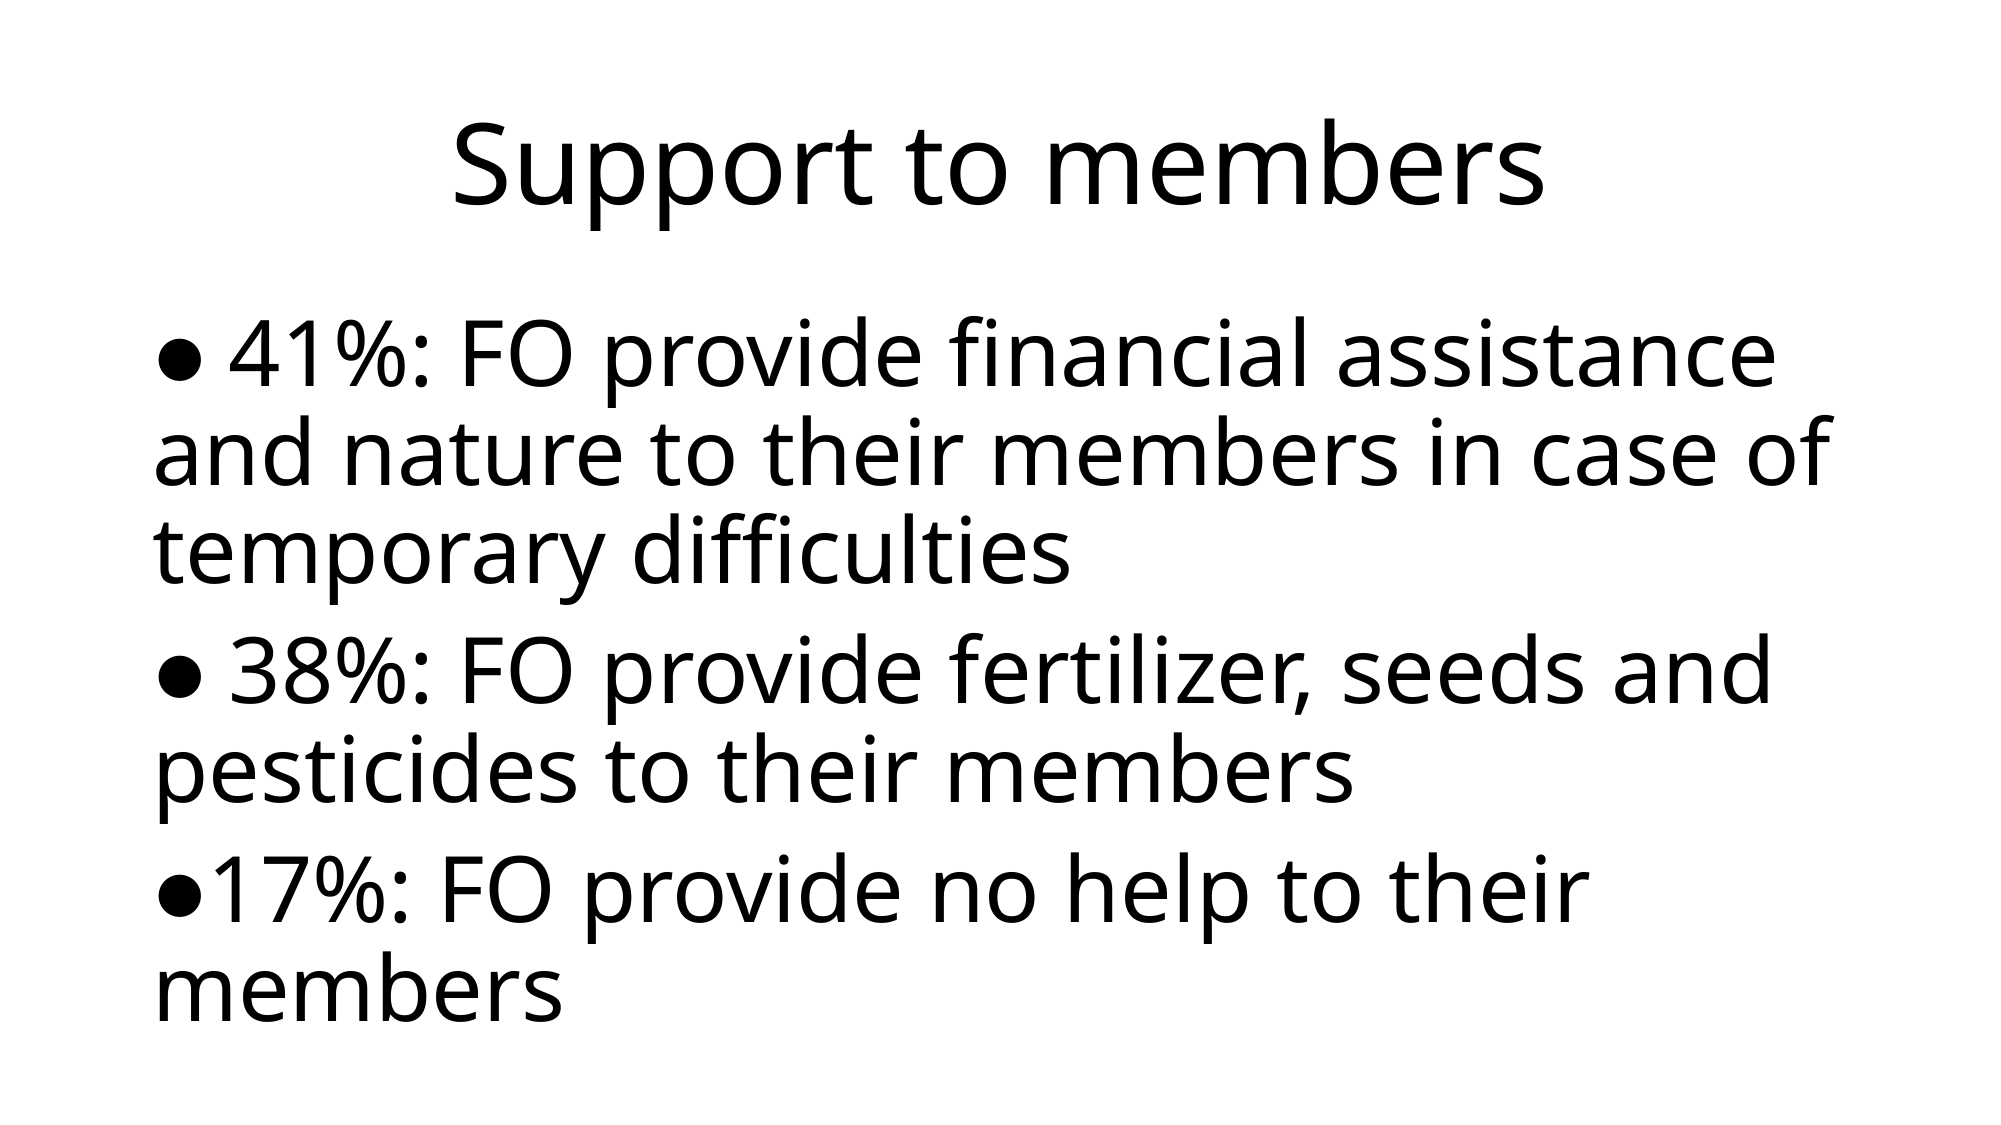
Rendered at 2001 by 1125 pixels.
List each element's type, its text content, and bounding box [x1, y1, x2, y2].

title Support to members [137, 59, 1863, 278]
list ● 41%: FO provide financial assistance and nature to their members in case of temporary difficulties ● 38%: FO provide fertilizer, seeds and pesticides to their members ●17%: FO provide no help to their members [137, 299, 1863, 1014]
